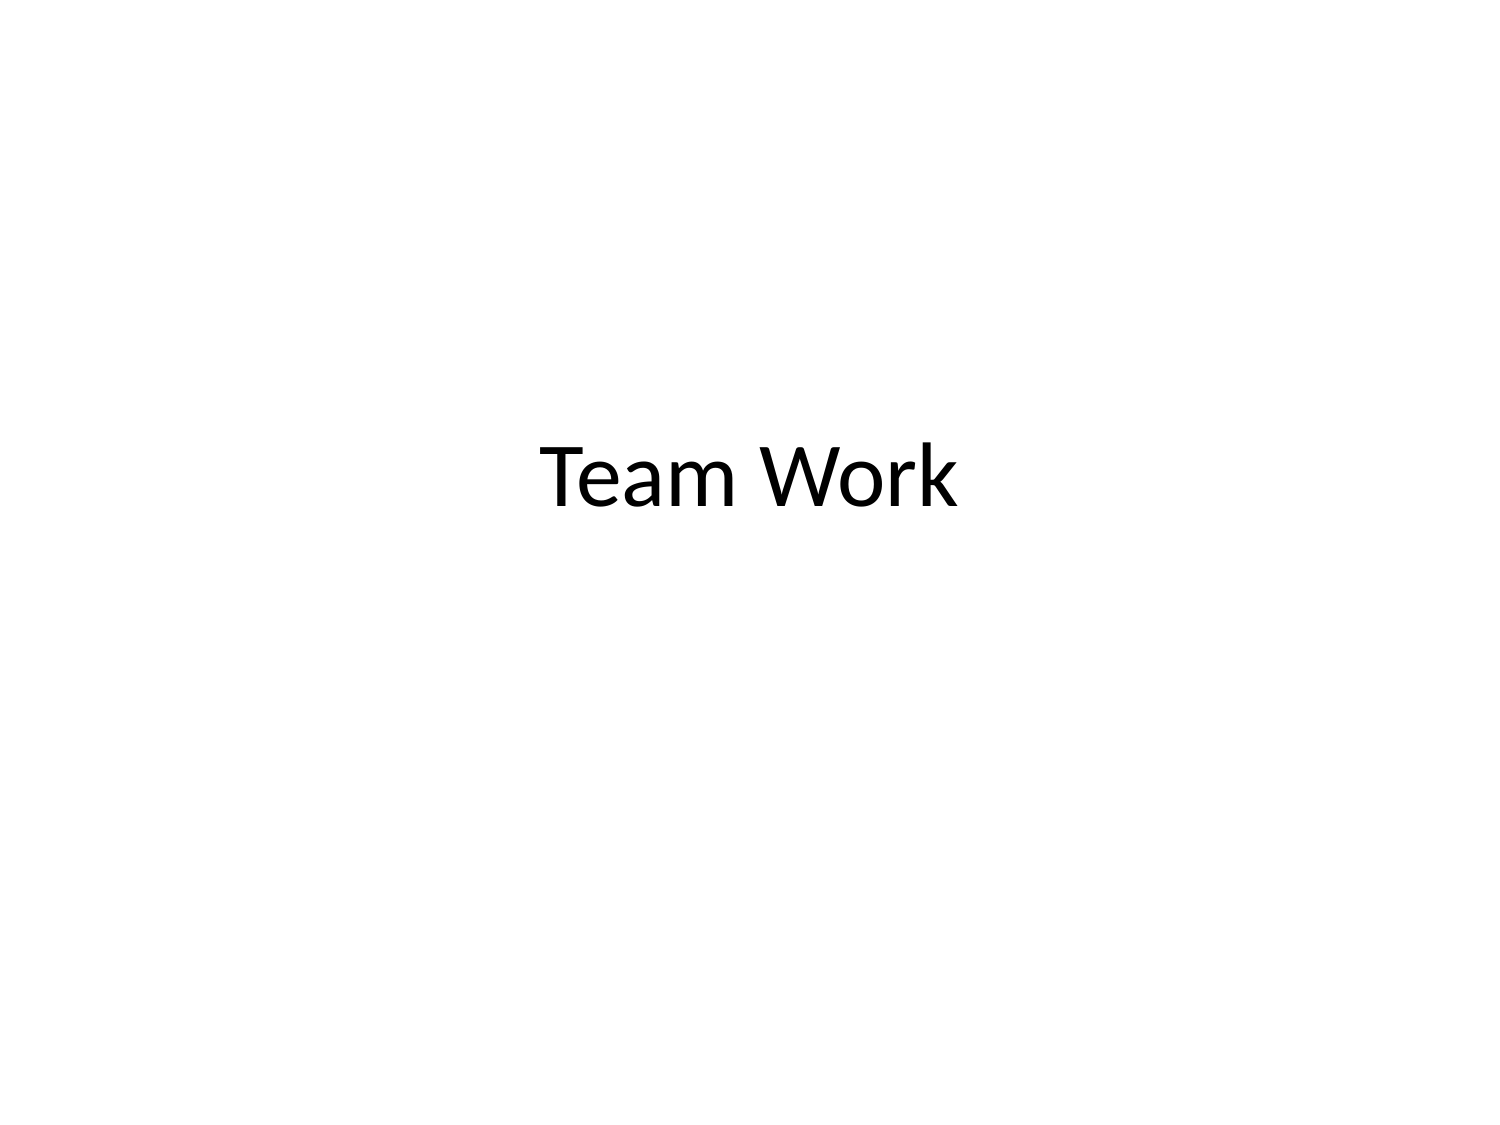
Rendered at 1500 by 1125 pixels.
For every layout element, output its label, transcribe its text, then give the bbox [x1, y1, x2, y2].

title Team Work [112, 349, 1388, 591]
